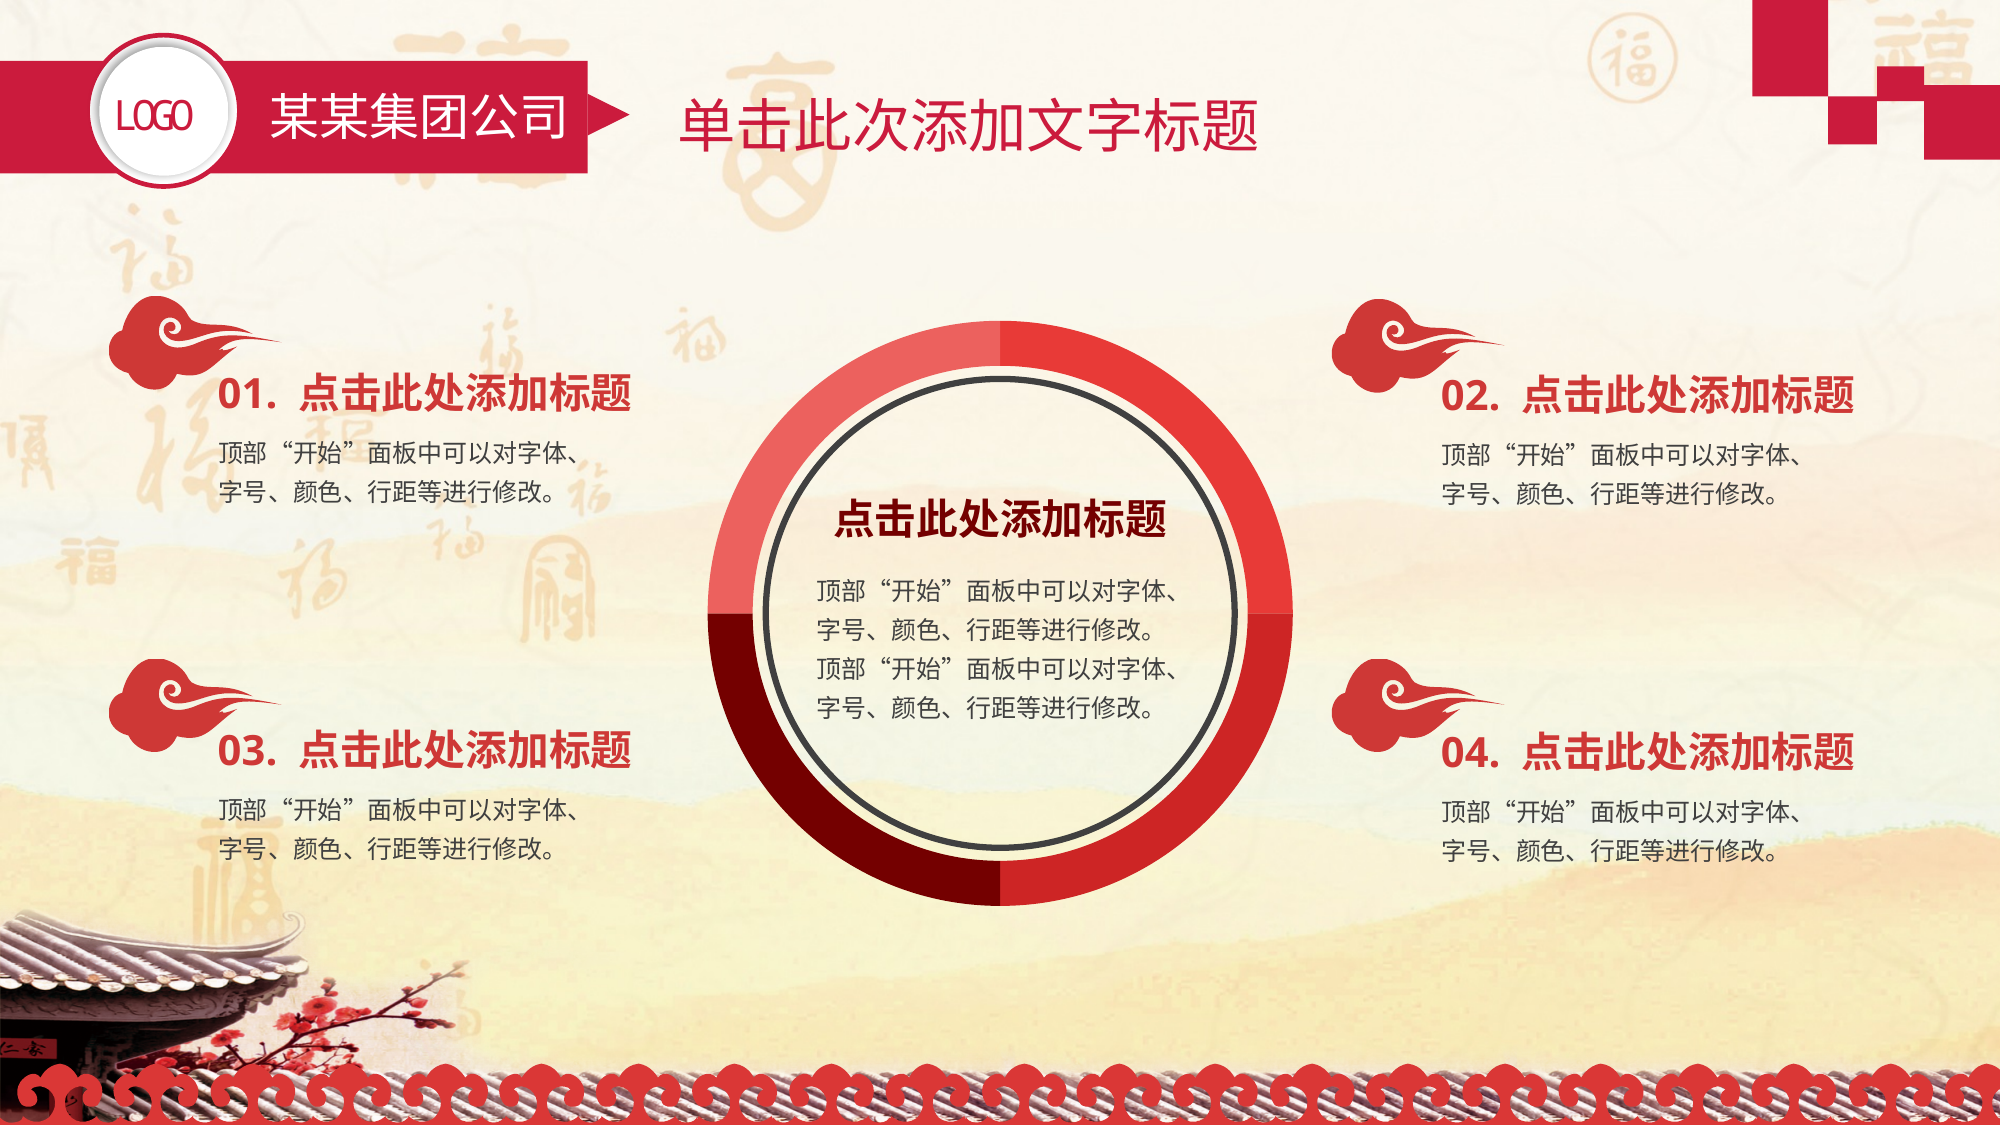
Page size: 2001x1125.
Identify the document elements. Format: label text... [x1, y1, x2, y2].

text_box 顶部“开始”面板中可以对字体、字号、颜色、行距等进行修改。顶部“开始”面板中可以对字体、字号、颜色、行距等进行修改。 [801, 559, 1199, 730]
text_box [706, 319, 1002, 615]
picture [1829, 0, 2000, 96]
text_box 顶部“开始”面板中可以对字体、字号、颜色、行距等进行修改。 [1426, 427, 1855, 516]
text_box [0, 1061, 2000, 1125]
text_box 02. 点击此处添加标题 [1426, 361, 1871, 427]
text_box 04. 点击此处添加标题 [1426, 718, 1871, 784]
text_box 03. 点击此处添加标题 [203, 716, 648, 782]
text_box [1002, 319, 1294, 612]
text_box [764, 487, 1236, 849]
text_box 01. 点击此处添加标题 [203, 359, 648, 425]
text_box 点击此处添加标题 [801, 485, 1199, 550]
text_box [802, 377, 1198, 485]
text_box 顶部“开始”面板中可以对字体、字号、颜色、行距等进行修改。 [1426, 784, 1855, 874]
text_box [706, 615, 1002, 907]
text_box [1002, 612, 1294, 907]
text_box 顶部“开始”面板中可以对字体、字号、颜色、行距等进行修改。 [203, 782, 632, 871]
text_box 顶部“开始”面板中可以对字体、字号、颜色、行距等进行修改。 [203, 425, 632, 514]
picture [0, 0, 2000, 1061]
